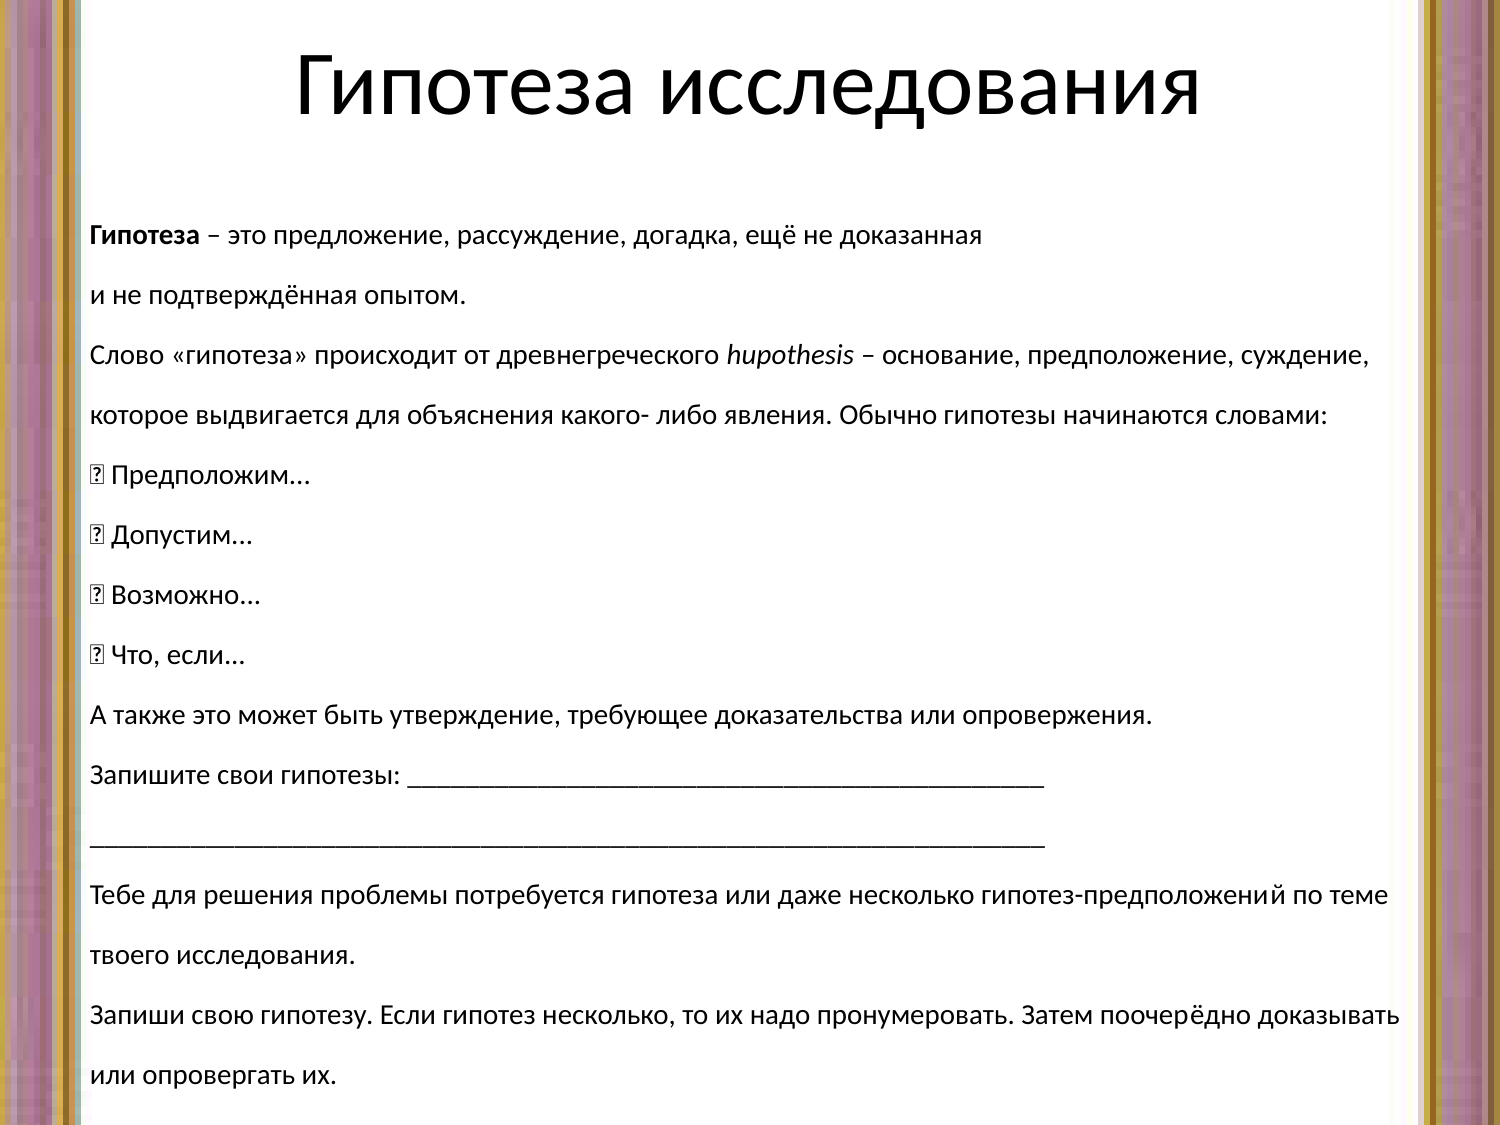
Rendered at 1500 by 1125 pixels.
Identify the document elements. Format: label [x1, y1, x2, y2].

list [0, 0, 1500, 1125]
